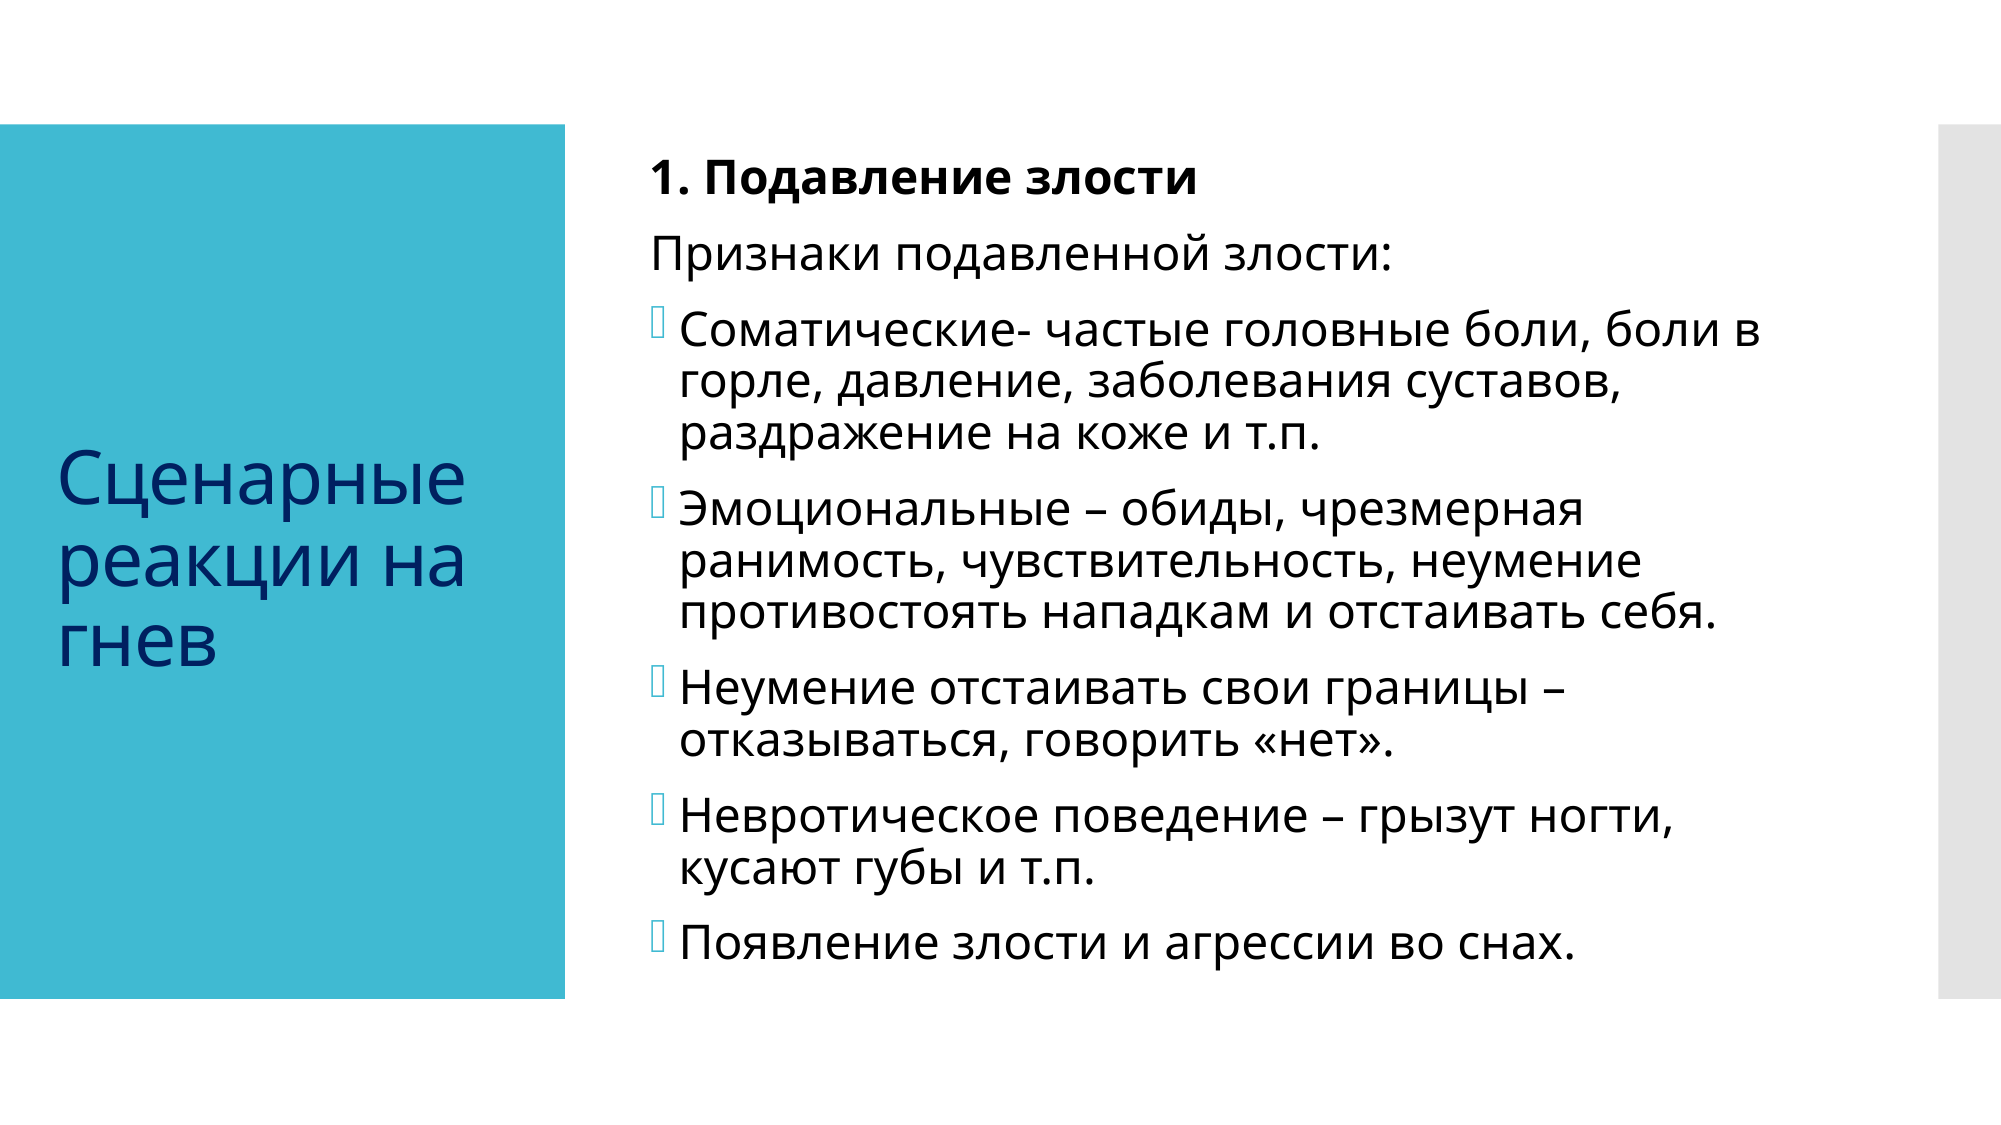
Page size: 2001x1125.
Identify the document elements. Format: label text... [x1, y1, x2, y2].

list 1. Подавление злости Признаки подавленной злости: Соматические- частые головные боли, боли в горле, давление, заболевания суставов, раздражение на коже и т.п. Эмоциональные – обиды, чрезмерная ранимость, чувствительность, неумение противостоять нападкам и отстаивать себя. Неумение отстаивать свои границы – отказываться, говорить «нет». Невротическое поведение – грызут ногти, кусают губы и т.п. Появление злости и агрессии во снах. [634, 141, 1835, 982]
title Сценарные реакции на гнев [41, 184, 525, 940]
